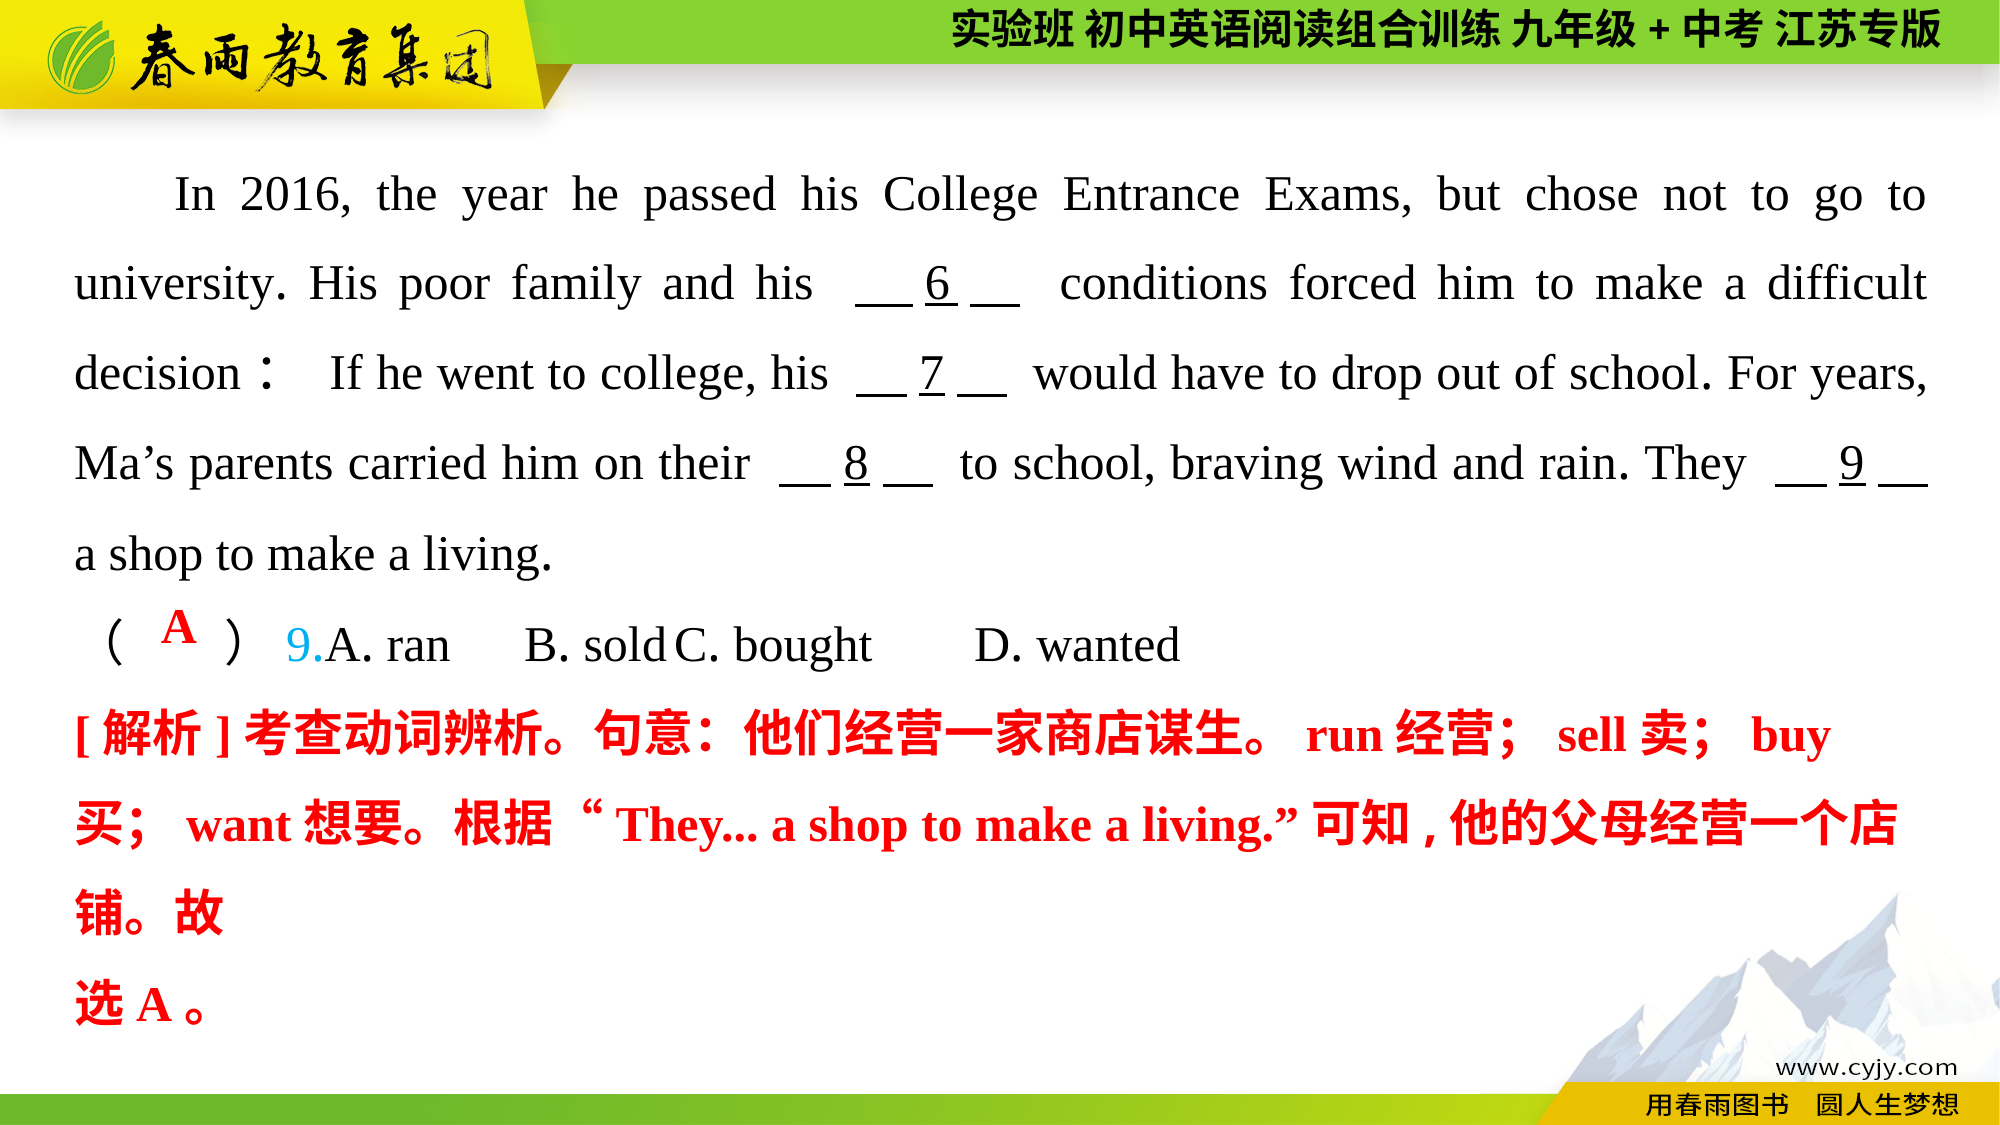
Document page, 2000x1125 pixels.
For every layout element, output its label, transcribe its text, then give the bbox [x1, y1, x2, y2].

list In 2016, the year he passed his College Entrance Exams, but chose not to go to university. His poor family and his 6 conditions forced him to make a difficult decision： If he went to college, his 7 would have to drop out of school. For years, Ma’s parents carried him on their 8 to school, braving wind and rain. They 9 a shop to make a living. [59, 122, 1944, 574]
picture [0, 0, 2000, 1125]
text_box [解析]考查动词辨析。句意：他们经营一家商店谋生。run经营；sell卖；buy买；want想要。根据“They... a shop to make a living.”可知,他的父母经营一个店铺。故 选A。 [59, 664, 1944, 1040]
text_box （ ）9.A. ran B. sold C. bought D. wanted [59, 574, 1944, 664]
text_box A [133, 586, 212, 661]
